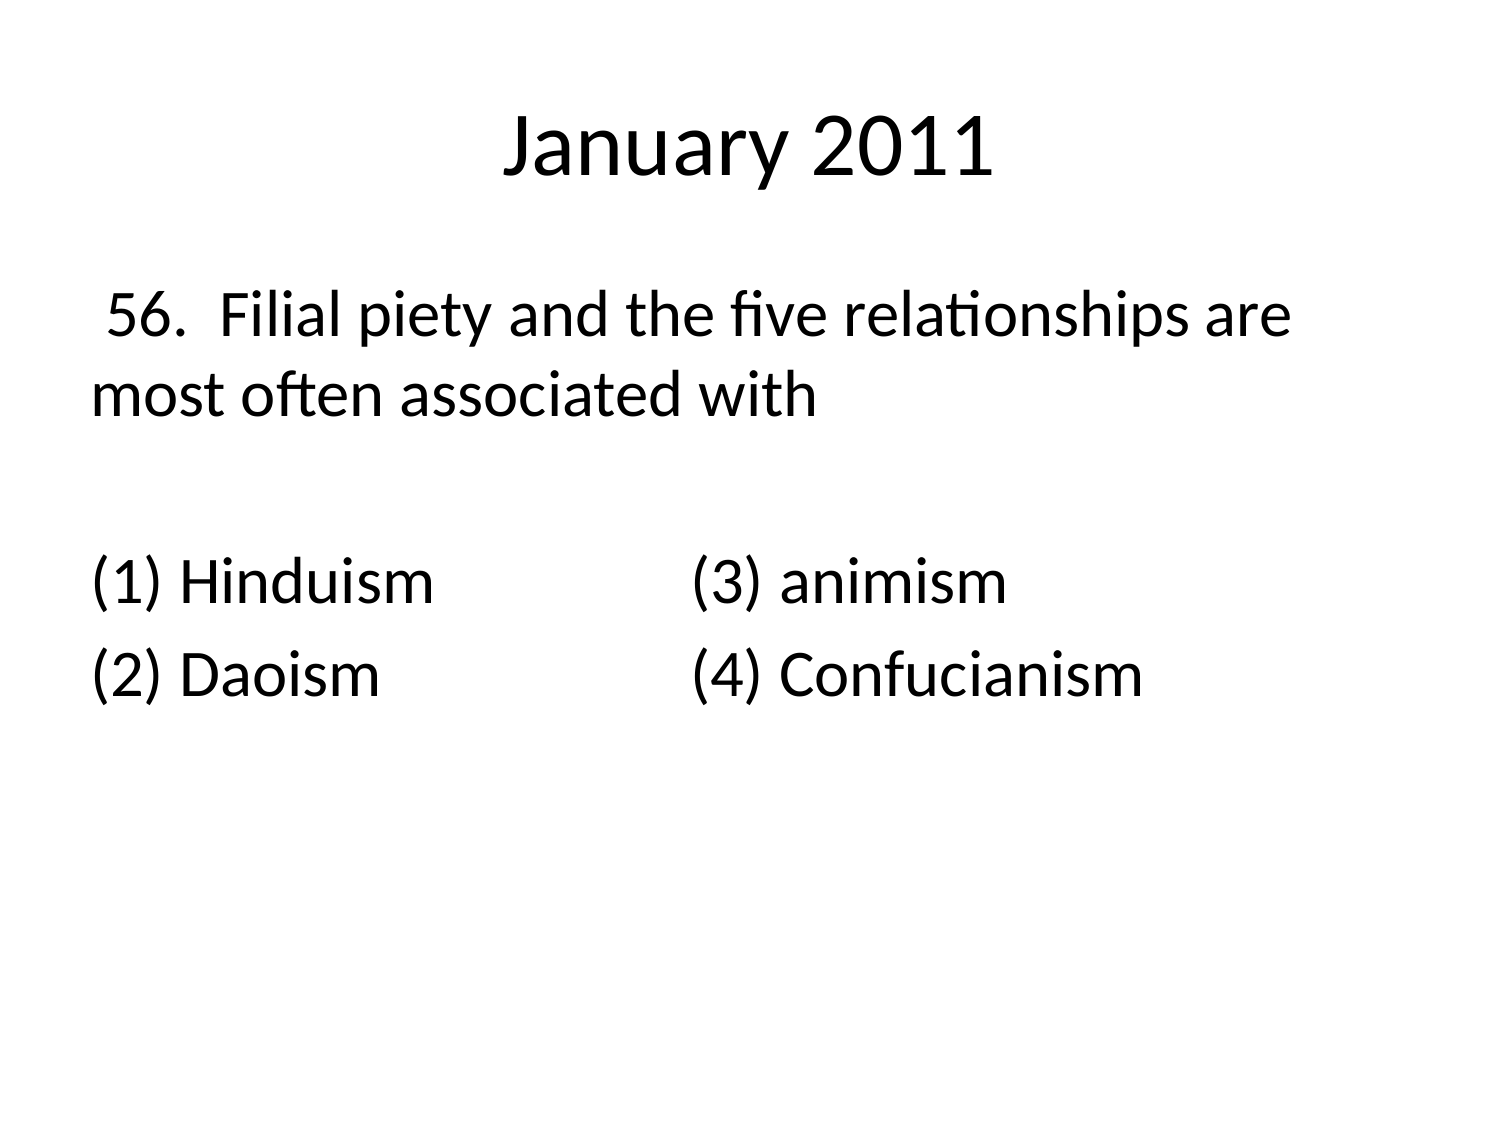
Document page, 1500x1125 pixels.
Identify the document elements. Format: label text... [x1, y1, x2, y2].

list 56. Filial piety and the five relationships are most often associated with (1) Hinduism (3) animism (2) Daoism (4) Confucianism [75, 262, 1425, 1005]
title January 2011 [75, 45, 1425, 233]
